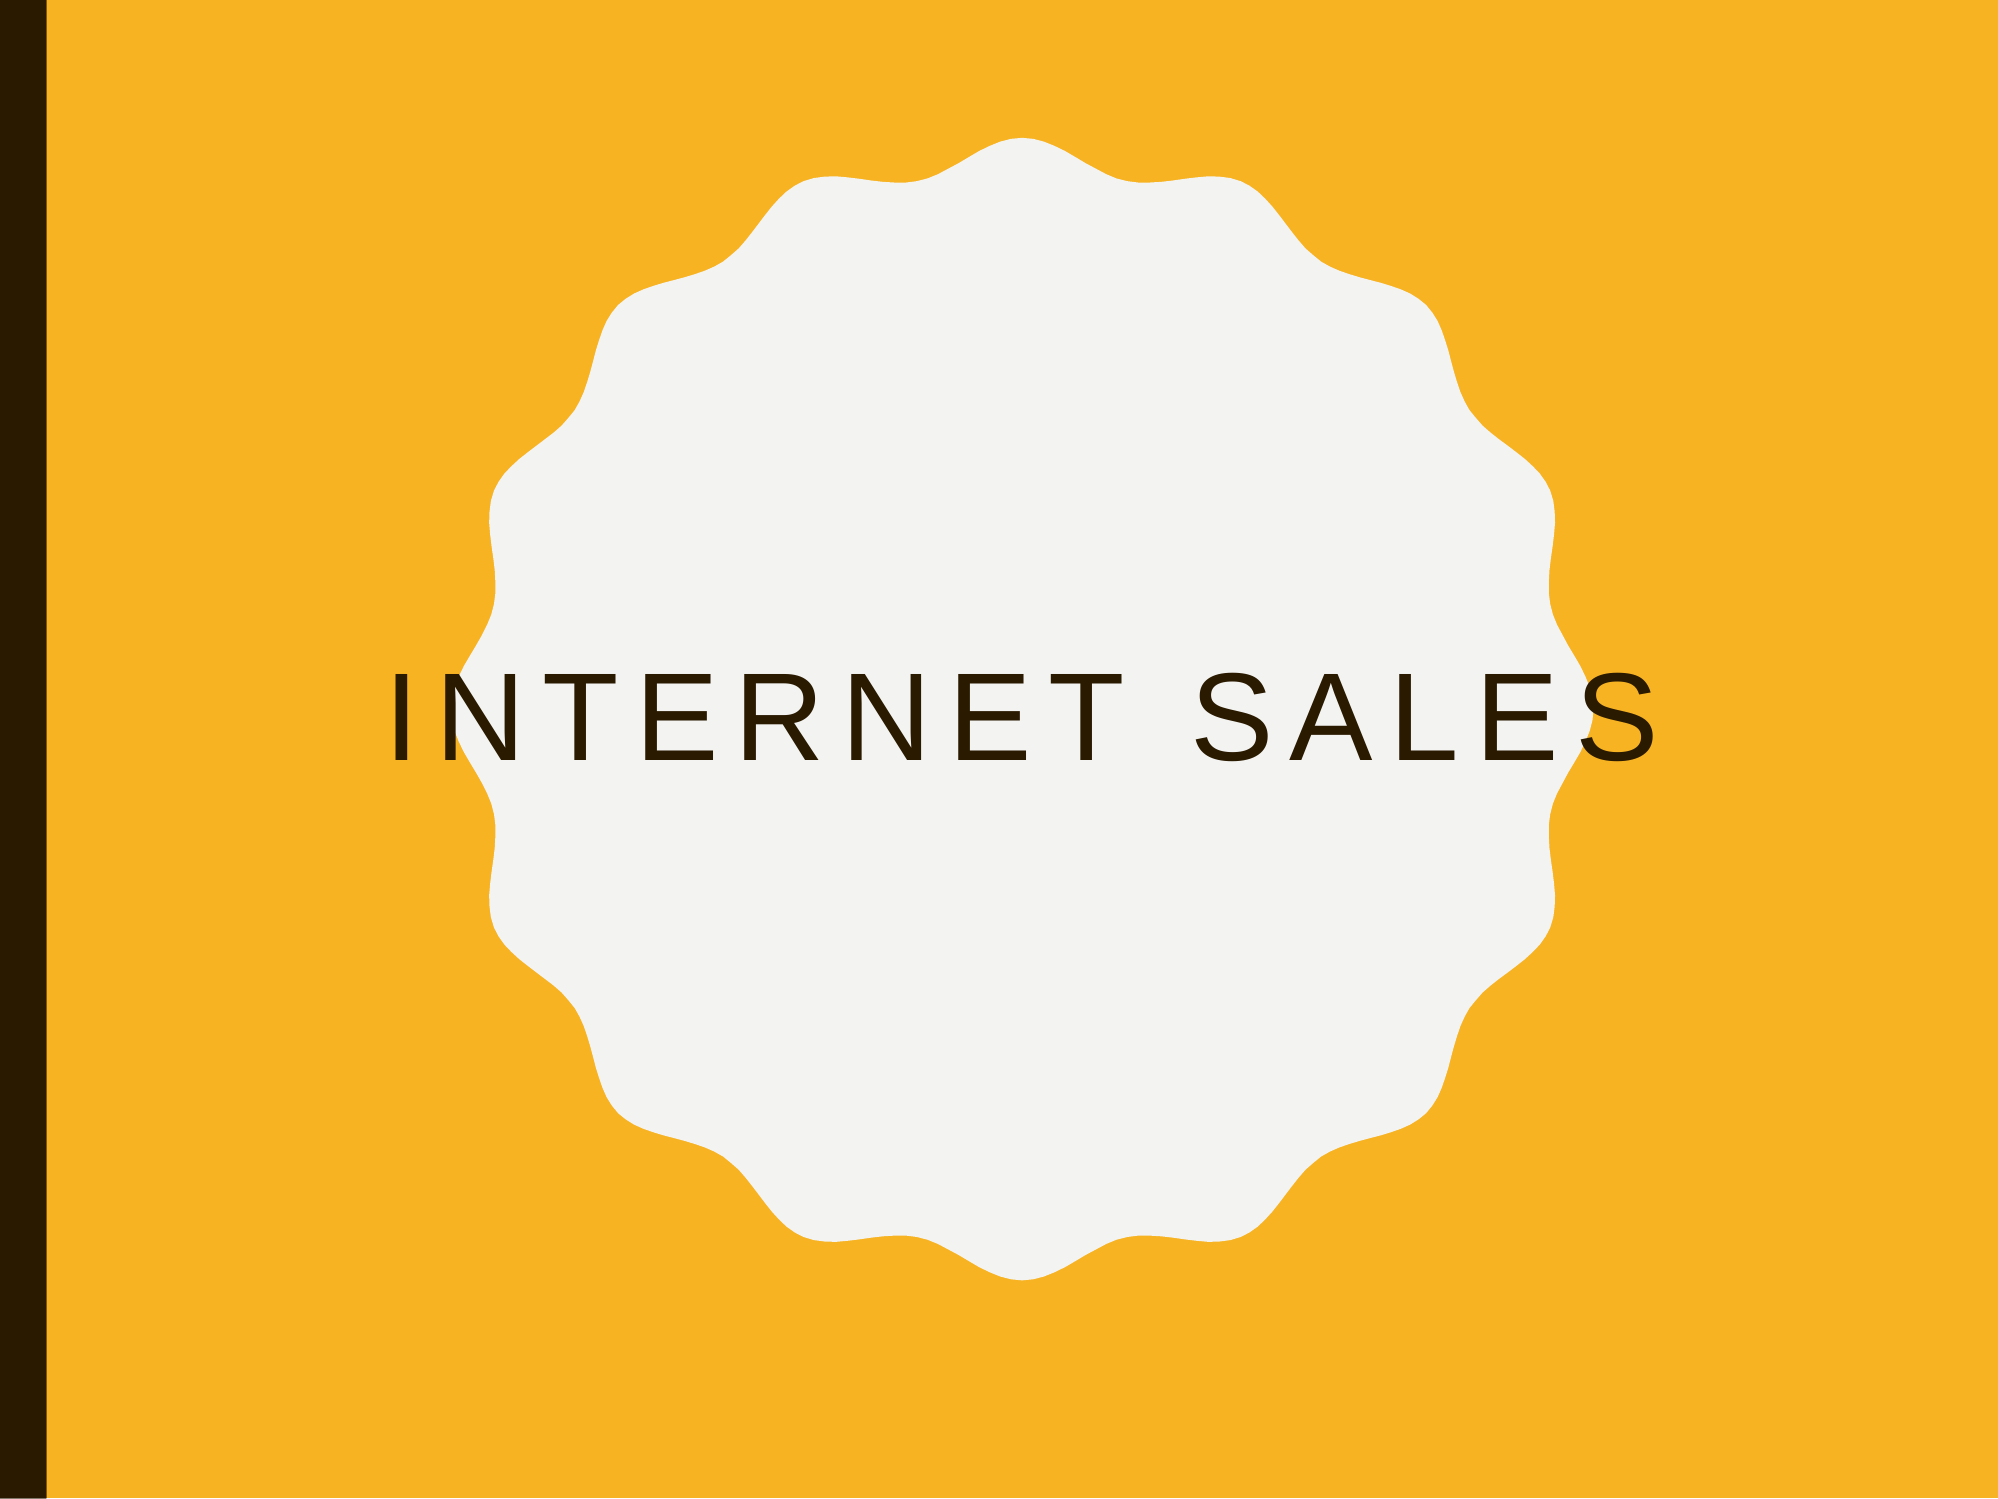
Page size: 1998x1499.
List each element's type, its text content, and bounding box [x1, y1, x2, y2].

title Internet Sales [176, 240, 1868, 1201]
